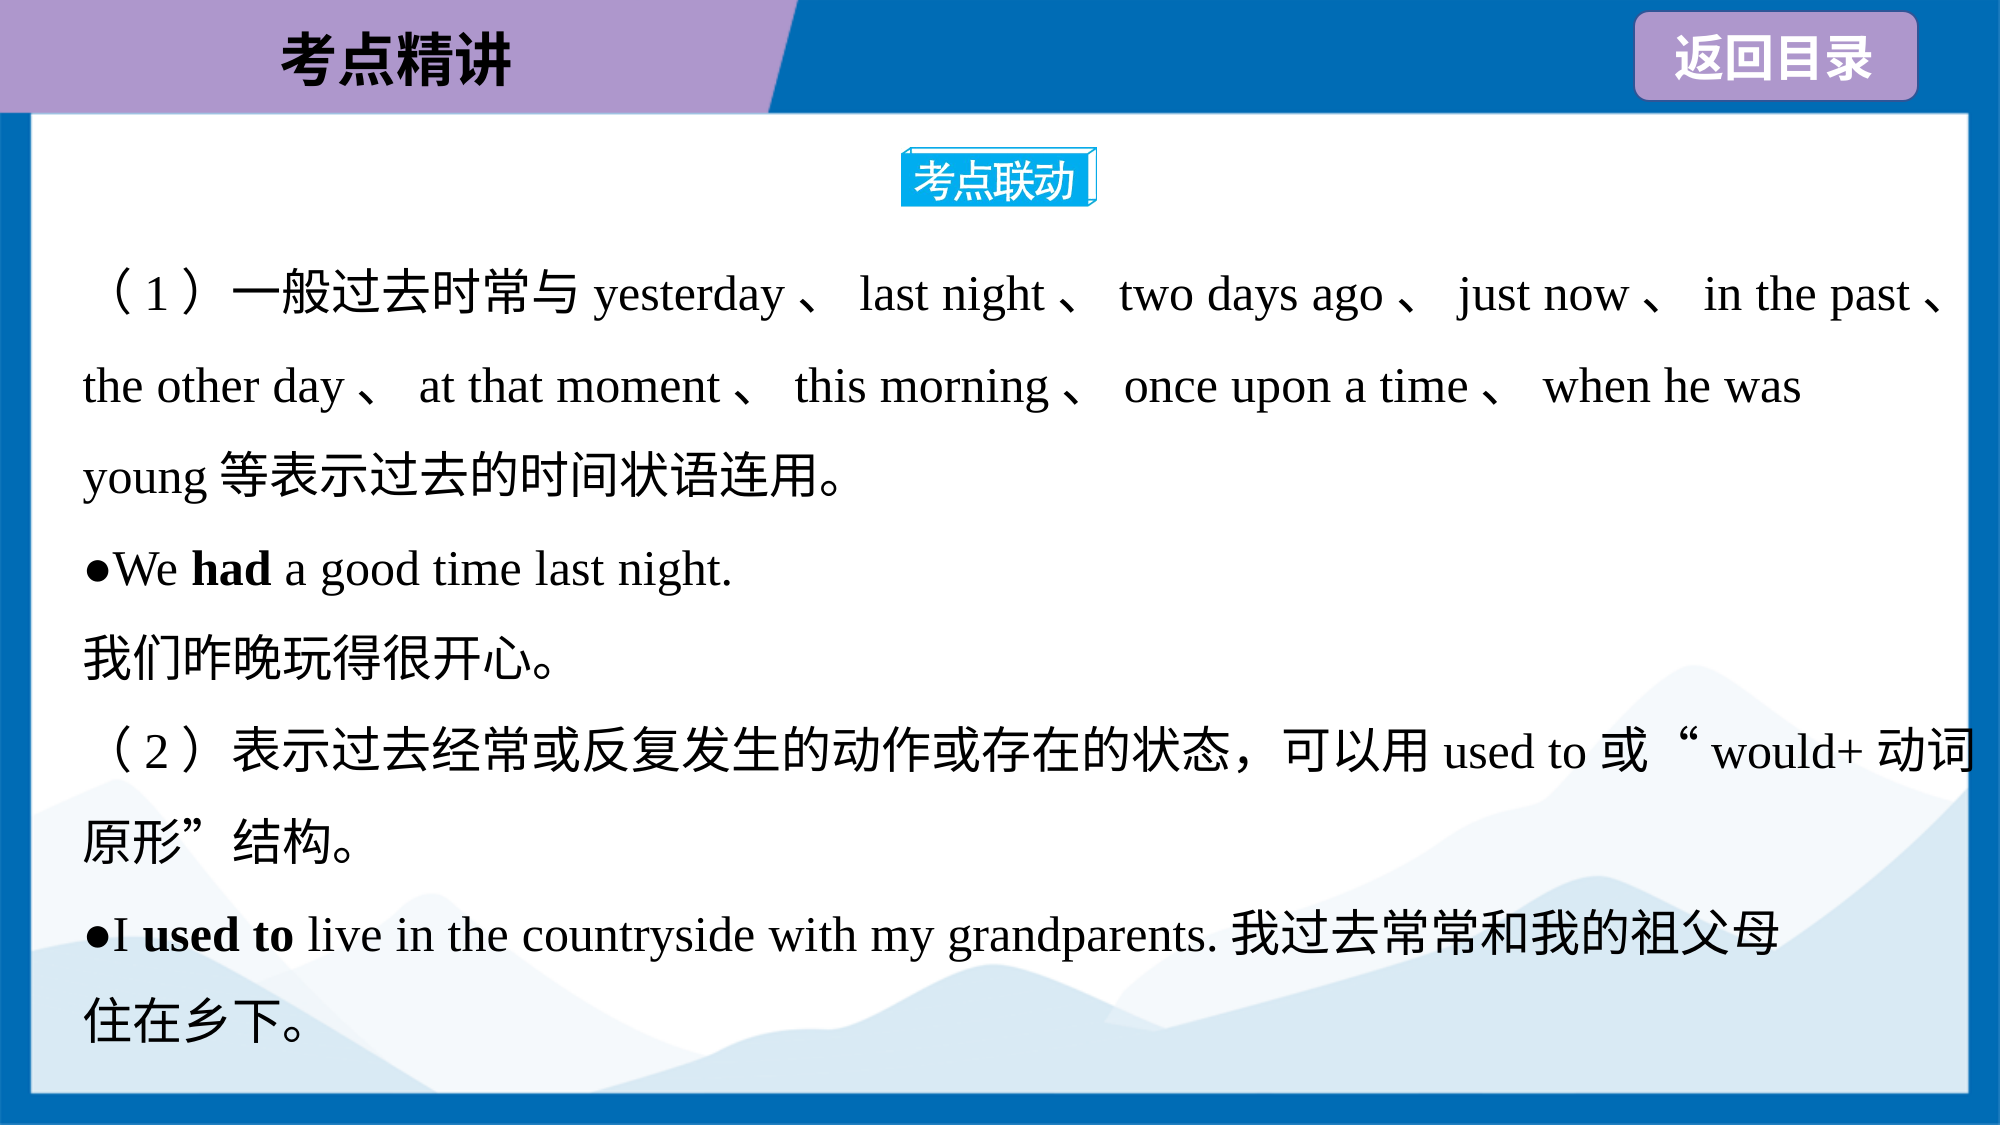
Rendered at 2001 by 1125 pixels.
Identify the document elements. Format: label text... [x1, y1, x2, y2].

text_box （1）一般过去时常与yesterday、last night、two days ago、just now、in the past、 the other day、at that moment、this morning、once upon a time、when he was young等表示过去的时间状语连用。 ●We had a good time last night. 我们昨晚玩得很开心。 （2）表示过去经常或反复发生的动作或存在的状态，可以用used to或“would+动词 原形”结构。 ●I used to live in the countryside with my grandparents.我过去常常和我的祖父母 住在乡下。 [82, 228, 1917, 1040]
picture [0, 0, 2000, 1125]
